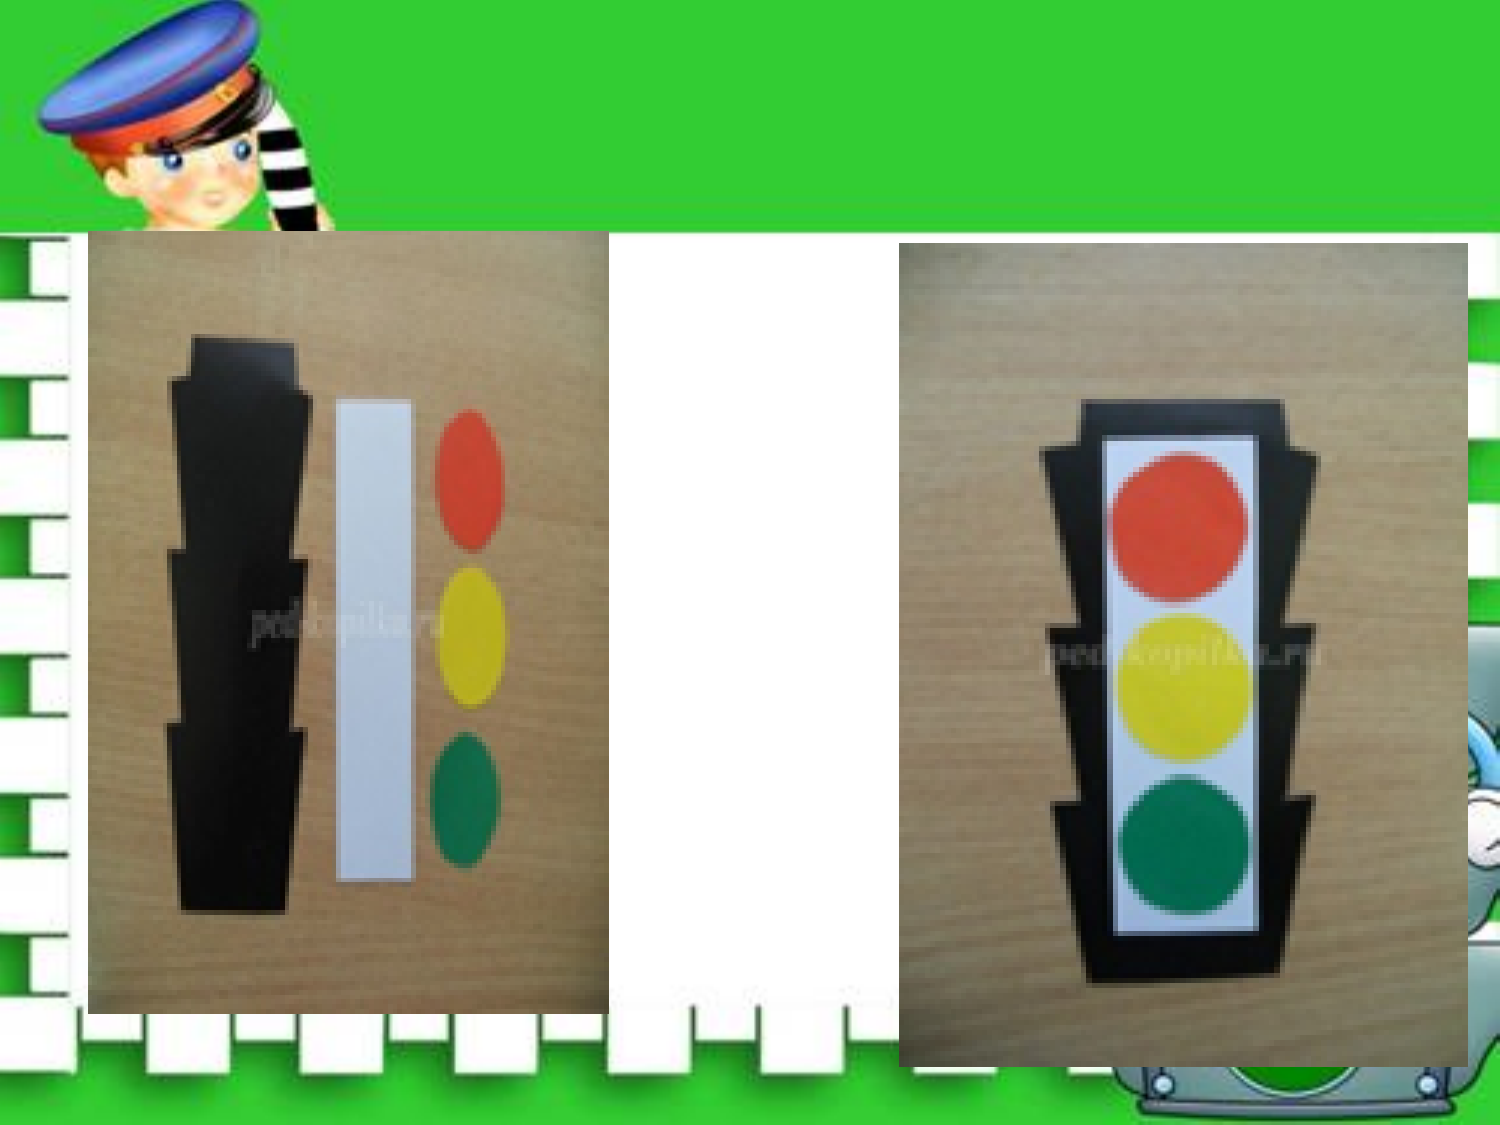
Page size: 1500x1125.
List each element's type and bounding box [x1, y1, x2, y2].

picture [0, 0, 1500, 1125]
list [88, 231, 609, 1014]
